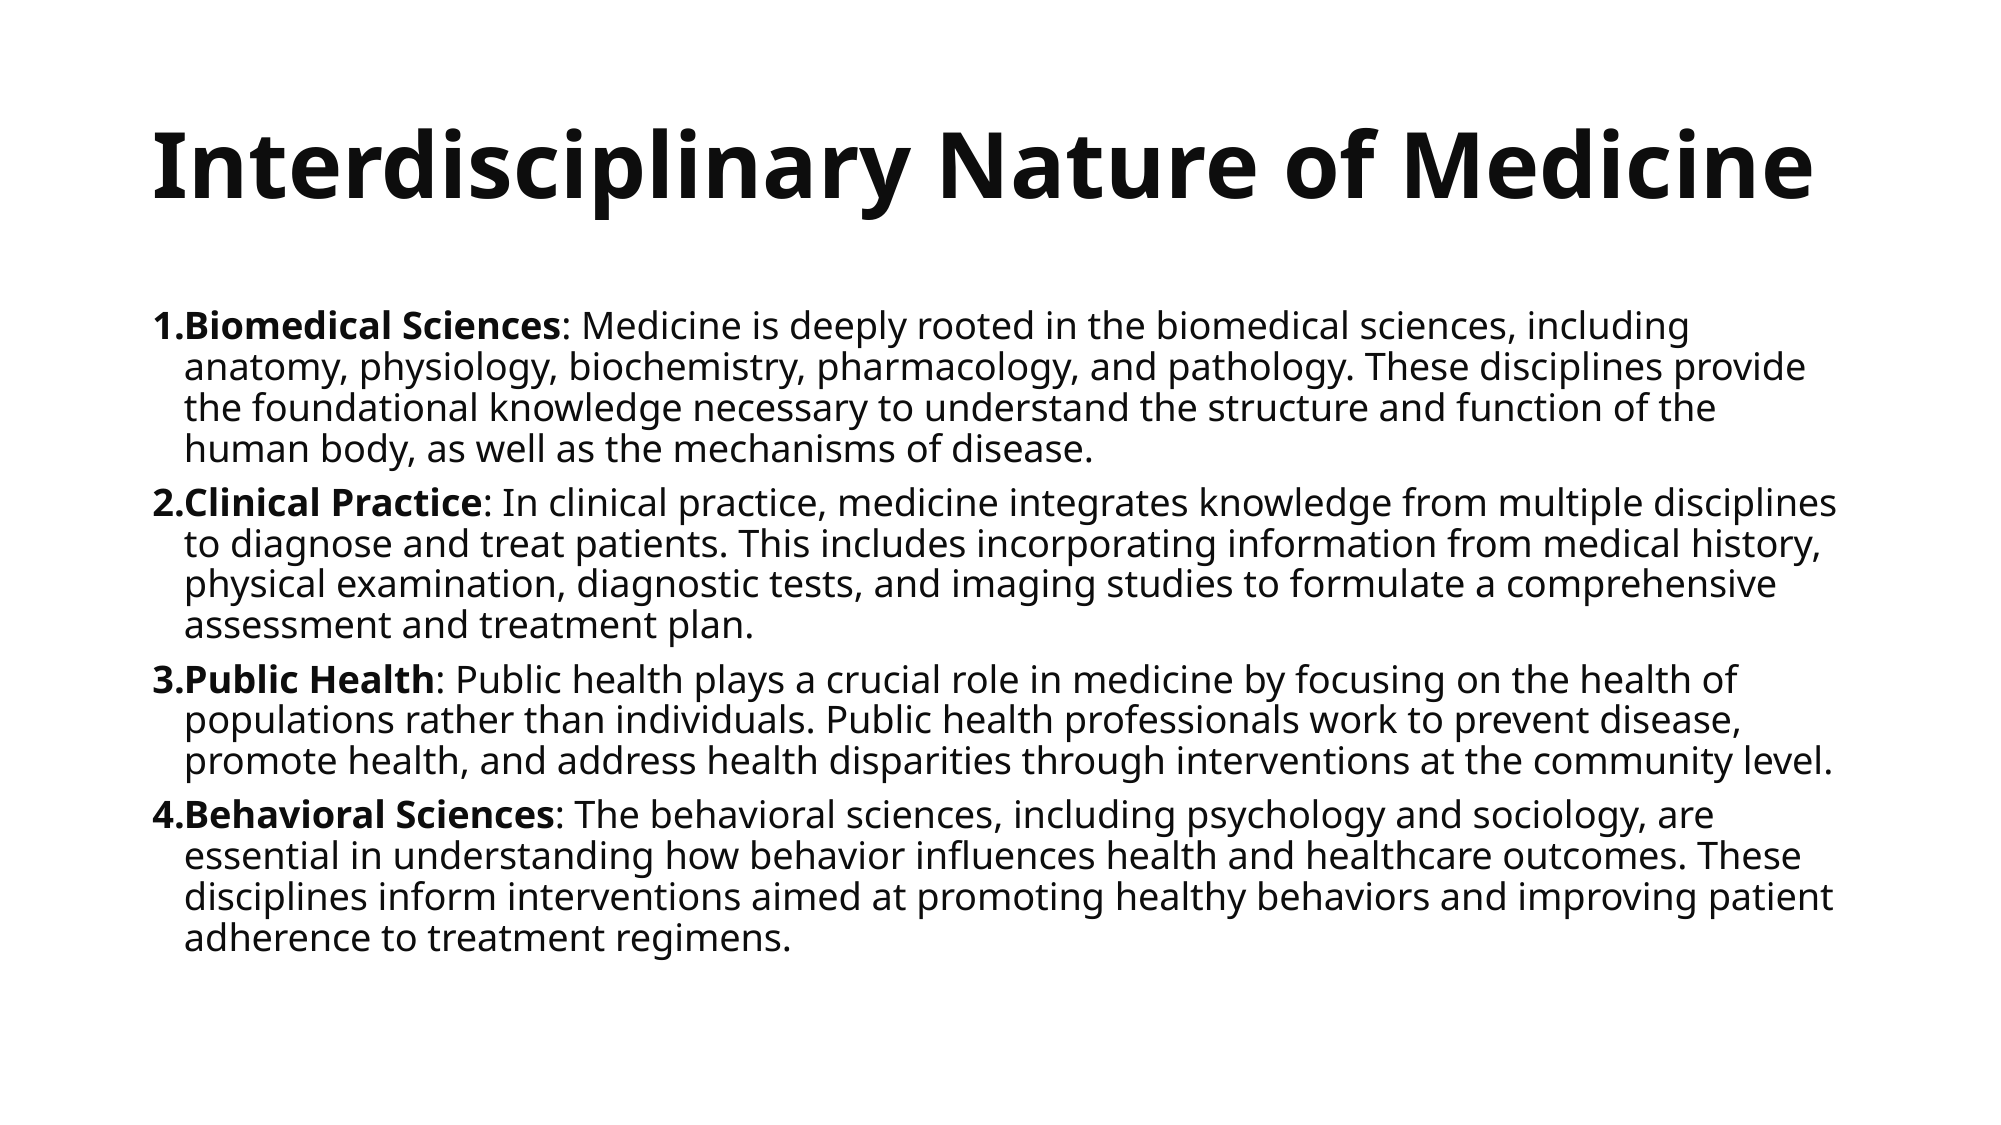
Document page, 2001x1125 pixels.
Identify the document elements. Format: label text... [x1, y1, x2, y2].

list Biomedical Sciences: Medicine is deeply rooted in the biomedical sciences, including anatomy, physiology, biochemistry, pharmacology, and pathology. These disciplines provide the foundational knowledge necessary to understand the structure and function of the human body, as well as the mechanisms of disease. Clinical Practice: In clinical practice, medicine integrates knowledge from multiple disciplines to diagnose and treat patients. This includes incorporating information from medical history, physical examination, diagnostic tests, and imaging studies to formulate a comprehensive assessment and treatment plan. Public Health: Public health plays a crucial role in medicine by focusing on the health of populations rather than individuals. Public health professionals work to prevent disease, promote health, and address health disparities through interventions at the community level. Behavioral Sciences: The behavioral sciences, including psychology and sociology, are essential in understanding how behavior influences health and healthcare outcomes. These disciplines inform interventions aimed at promoting healthy behaviors and improving patient adherence to treatment regimens. [137, 299, 1863, 1014]
title Interdisciplinary Nature of Medicine [137, 59, 1863, 278]
